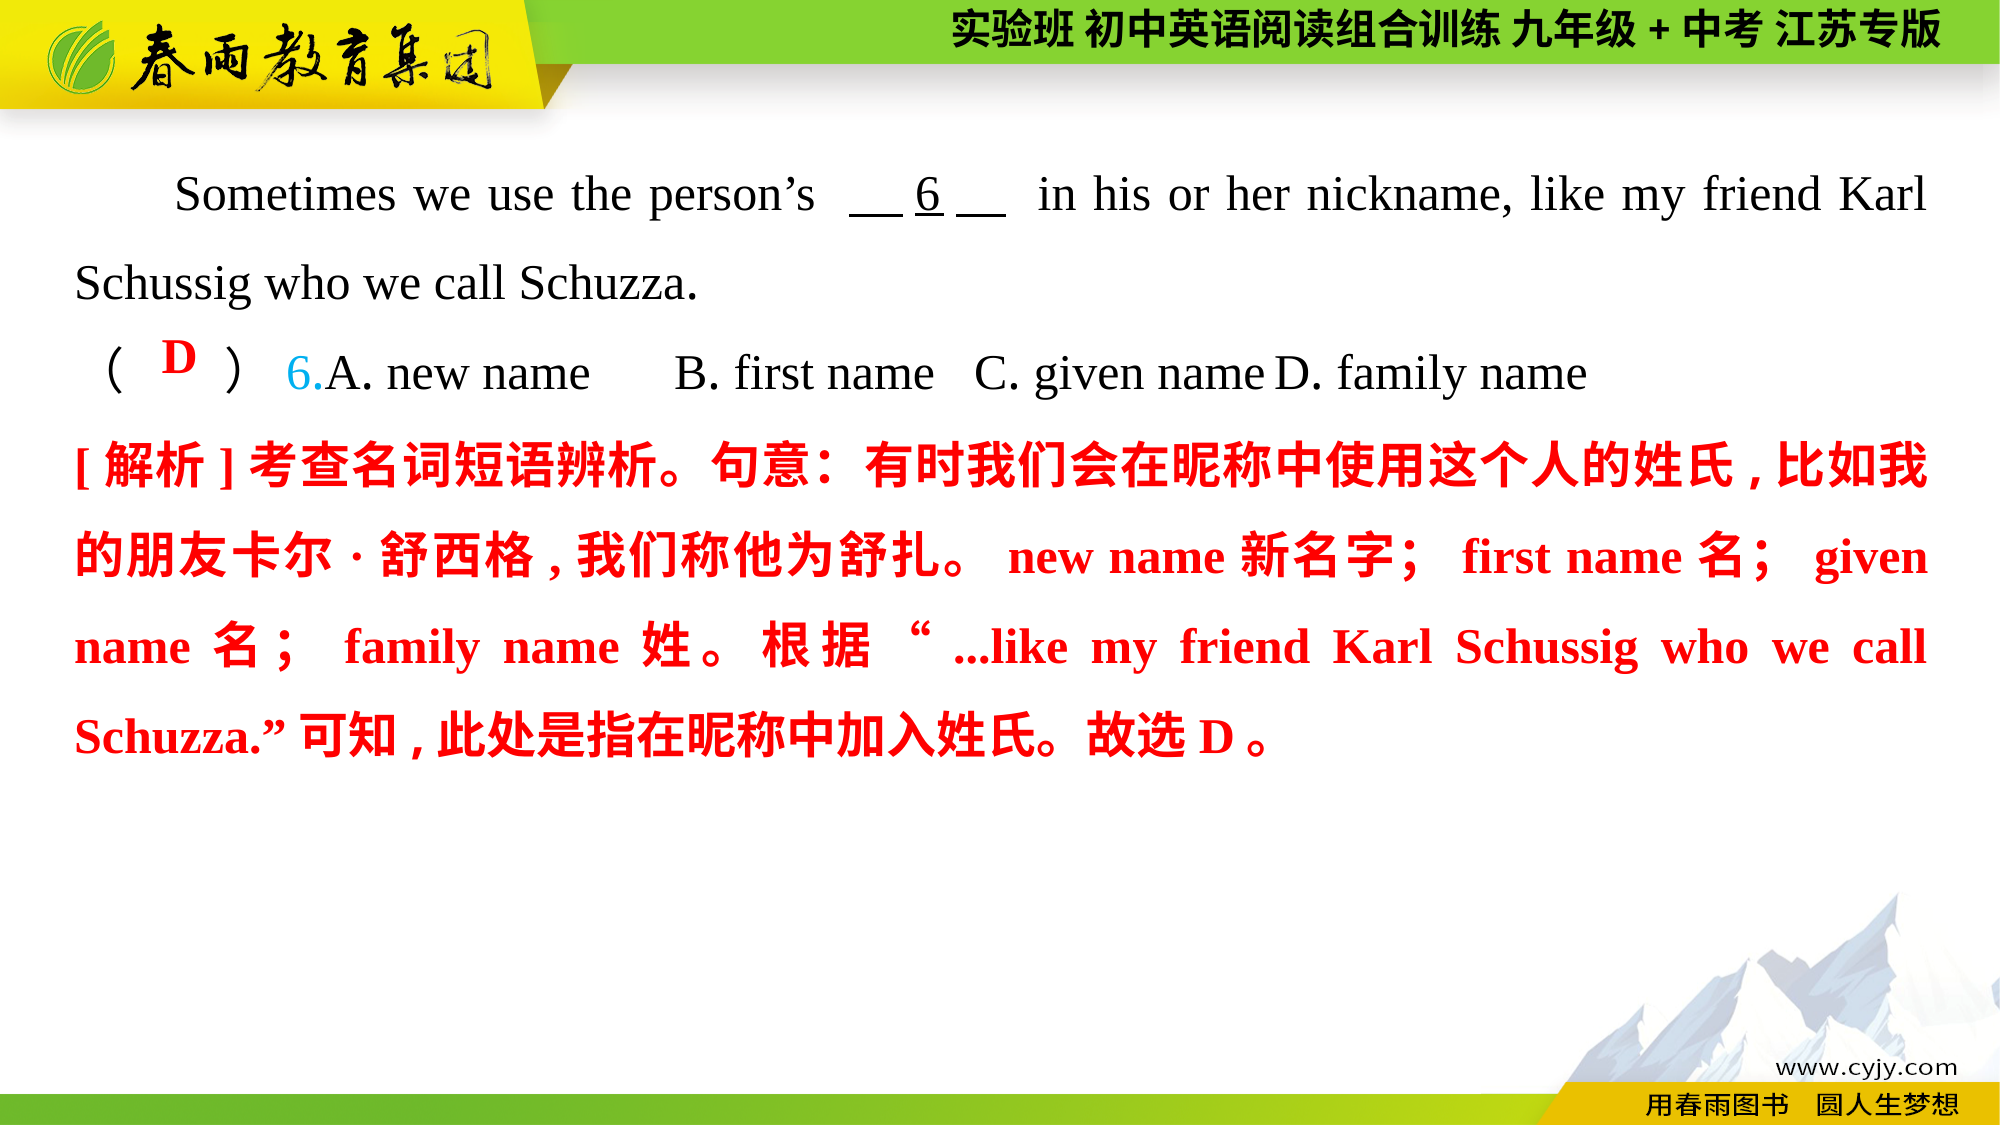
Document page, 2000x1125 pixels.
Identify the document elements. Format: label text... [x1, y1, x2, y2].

text_box （ ）6.A. new name B. first name C. given name D. family name [59, 302, 1944, 396]
list Sometimes we use the person’s 6 in his or her nickname, like my friend Karl Schussig who we call Schuzza. [59, 122, 1944, 302]
picture [0, 0, 2000, 1125]
text_box D [146, 316, 213, 391]
text_box [解析]考查名词短语辨析。句意：有时我们会在昵称中使用这个人的姓氏,比如我的朋友卡尔·舒西格,我们称他为舒扎。new name新名字；first name名；given name名；family name姓。根据“...like my friend Karl Schussig who we call Schuzza.”可知,此处是指在昵称中加入姓氏。故选D。 [59, 396, 1944, 772]
